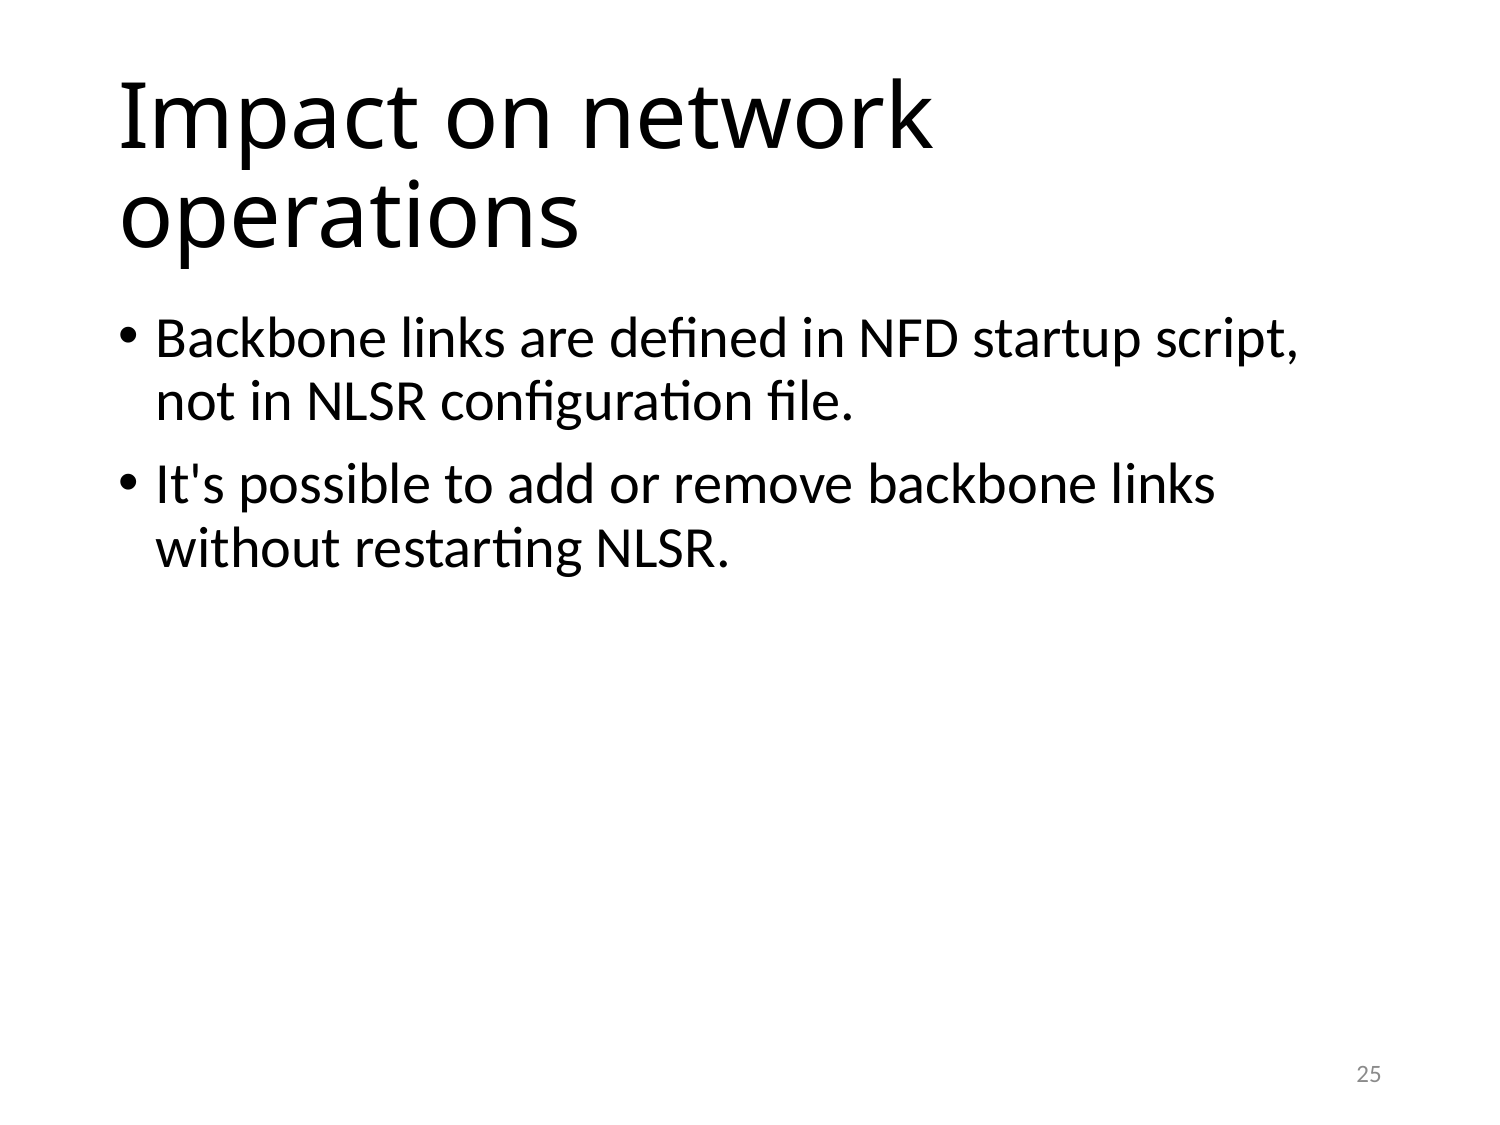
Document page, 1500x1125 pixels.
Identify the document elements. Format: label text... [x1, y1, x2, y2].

title Impact on network operations [103, 59, 1397, 278]
slide_number 25 [1059, 1042, 1397, 1103]
list Backbone links are defined in NFD startup script, not in NLSR configuration file. It's possible to add or remove backbone links without restarting NLSR. [103, 299, 1397, 1014]
